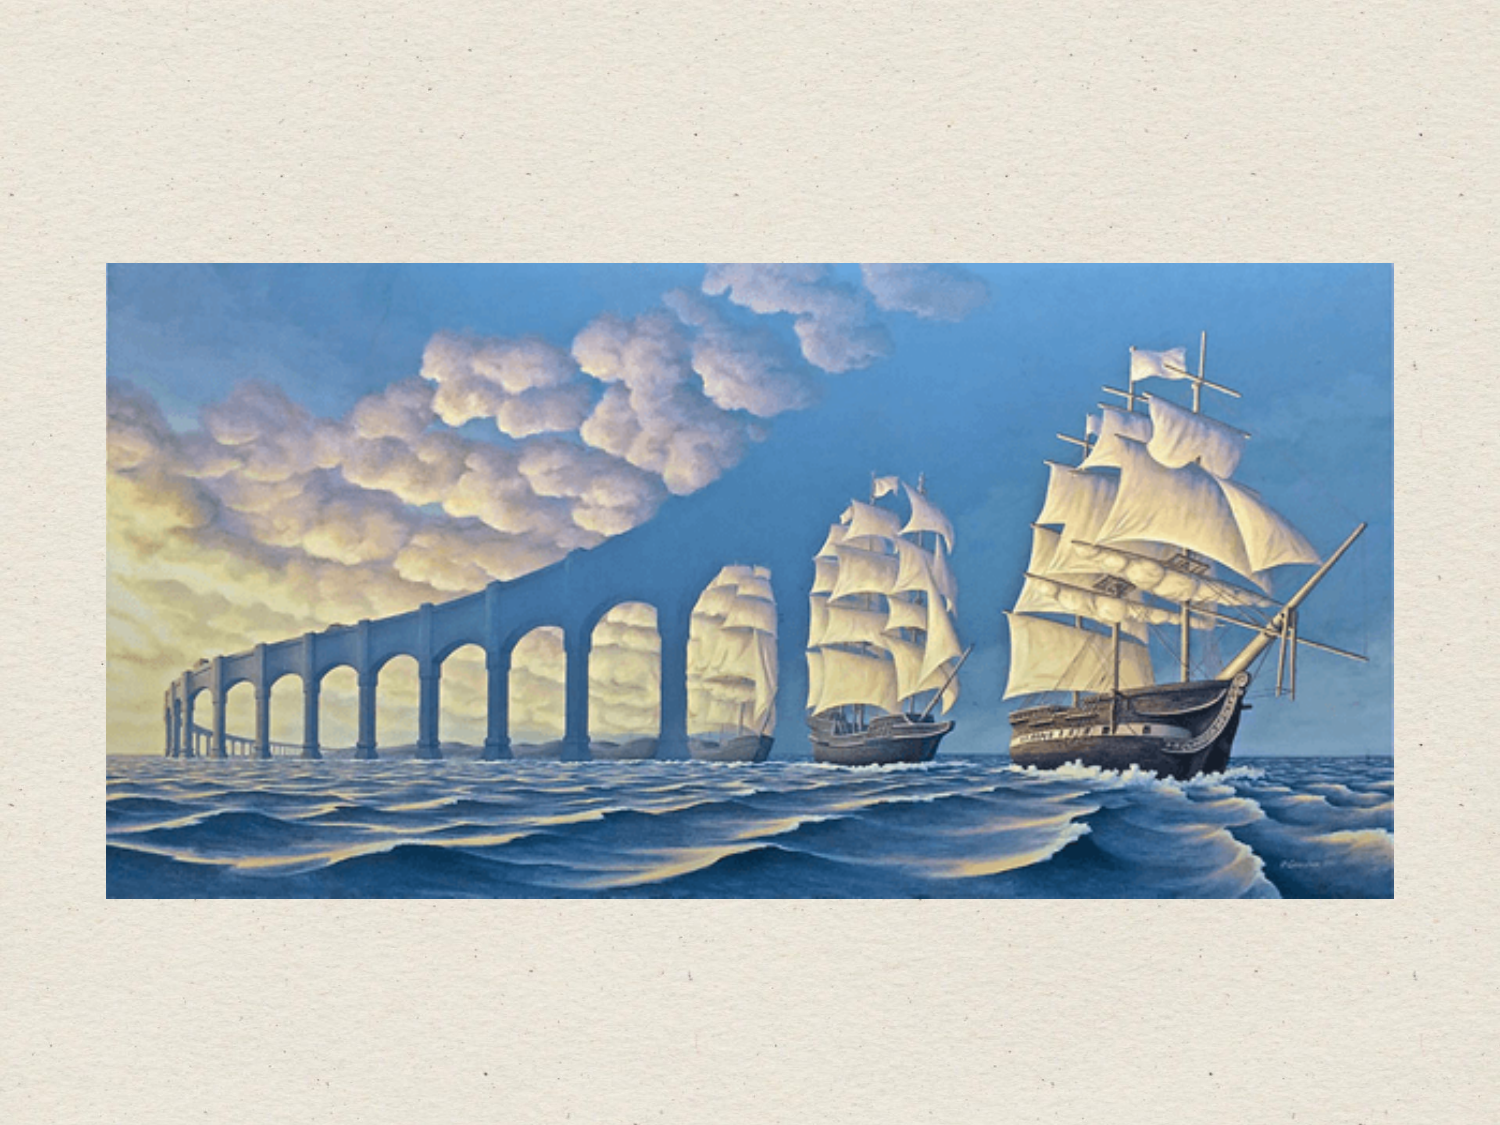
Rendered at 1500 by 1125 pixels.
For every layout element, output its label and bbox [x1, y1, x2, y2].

list [105, 262, 1395, 899]
picture [0, 0, 1500, 1125]
